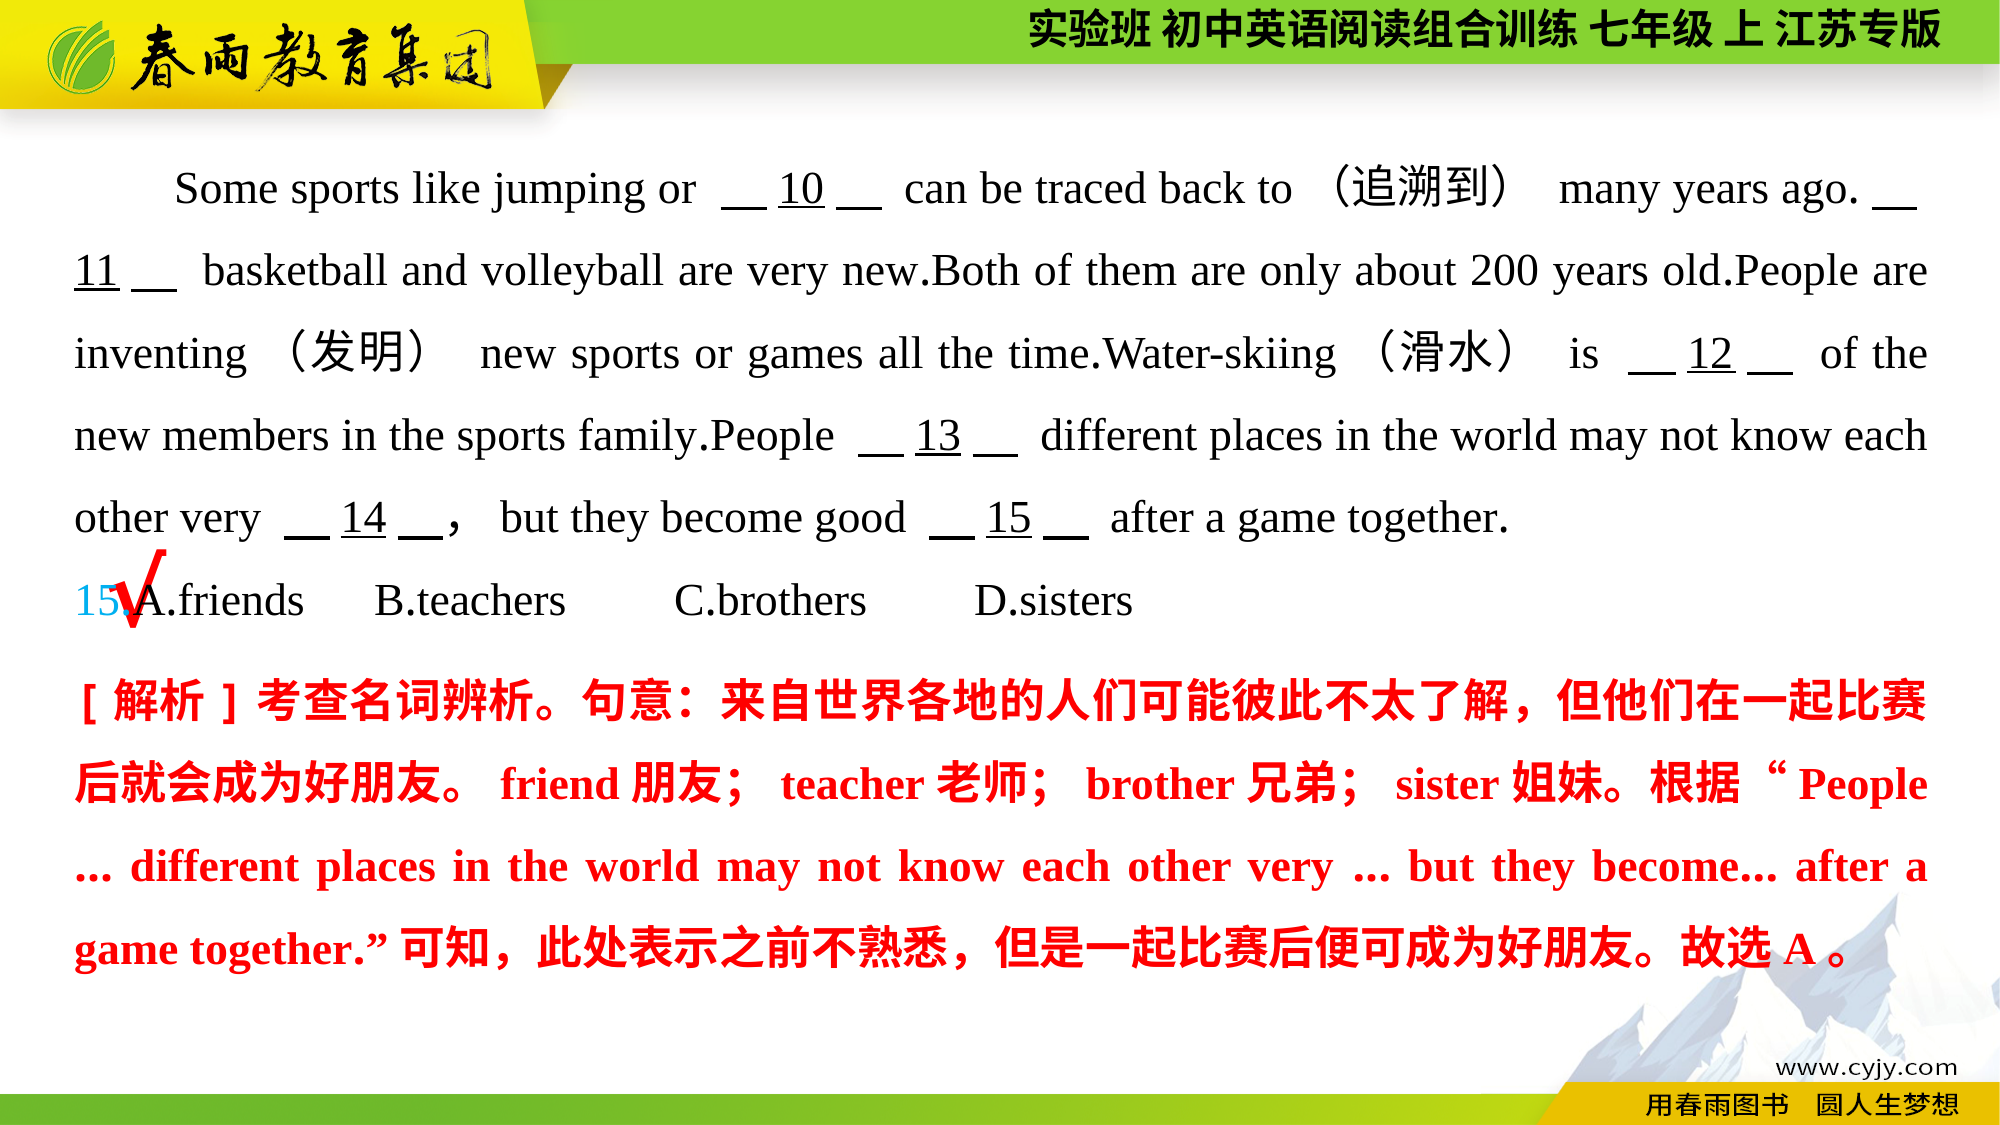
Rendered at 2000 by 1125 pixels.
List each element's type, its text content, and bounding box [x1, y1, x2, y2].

list Some sports like jumping or 10 can be traced back to（追溯到） many years ago. 11 basketball and volleyball are very new.Both of them are only about 200 years old.People are inventing（发明） new sports or games all the time.Water-skiing（滑水） is 12 of the new members in the sports family.People 13 different places in the world may not know each other very 14 ，but they become good 15 after a game together. 15.A.friends B.teachers C.brothers D.sisters [59, 122, 1944, 627]
text_box [解析]考查名词辨析。句意：来自世界各地的人们可能彼此不太了解，但他们在一起比赛后就会成为好朋友。friend朋友；teacher老师；brother兄弟；sister姐妹。根据“People ... different places in the world may not know each other very ... but they become... after a game together.”可知，此处表示之前不熟悉，但是一起比赛后便可成为好朋友。故选A。 [59, 636, 1944, 981]
text_box √ [90, 627, 188, 636]
picture [0, 0, 2000, 1125]
